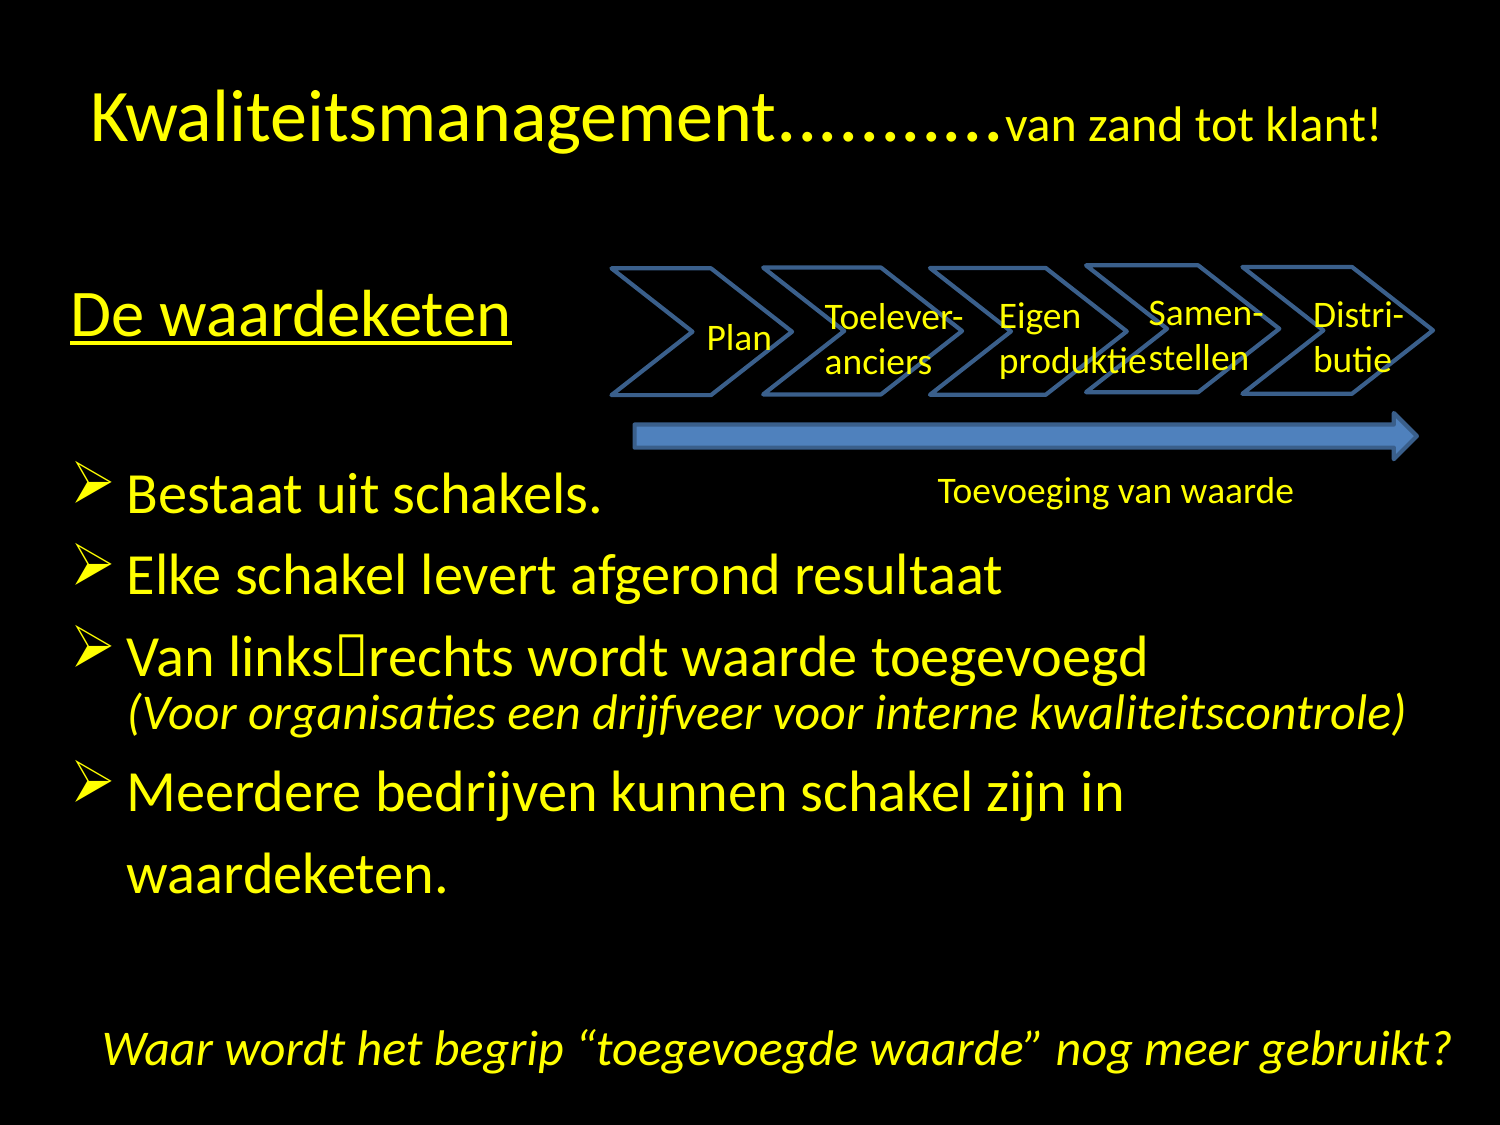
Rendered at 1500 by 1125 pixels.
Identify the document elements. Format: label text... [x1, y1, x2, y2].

text_box Waar wordt het begrip “toegevoegde waarde” nog meer gebruikt? [87, 1008, 1469, 1084]
text_box [632, 443, 1413, 462]
title Kwaliteitsmanagement...........van zand tot klant! [75, 45, 1425, 233]
text_box Toevoeging van waarde [922, 459, 1310, 519]
list De waardeketen Bestaat uit schakels. Elke schakel levert afgerond resultaat Van linksrechts wordt waarde toegevoegd (Voor organisaties een drijfveer voor interne kwaliteitscontrole) Meerdere bedrijven kunnen schakel zijn in waardeketen. [55, 262, 1454, 984]
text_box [611, 265, 1434, 435]
